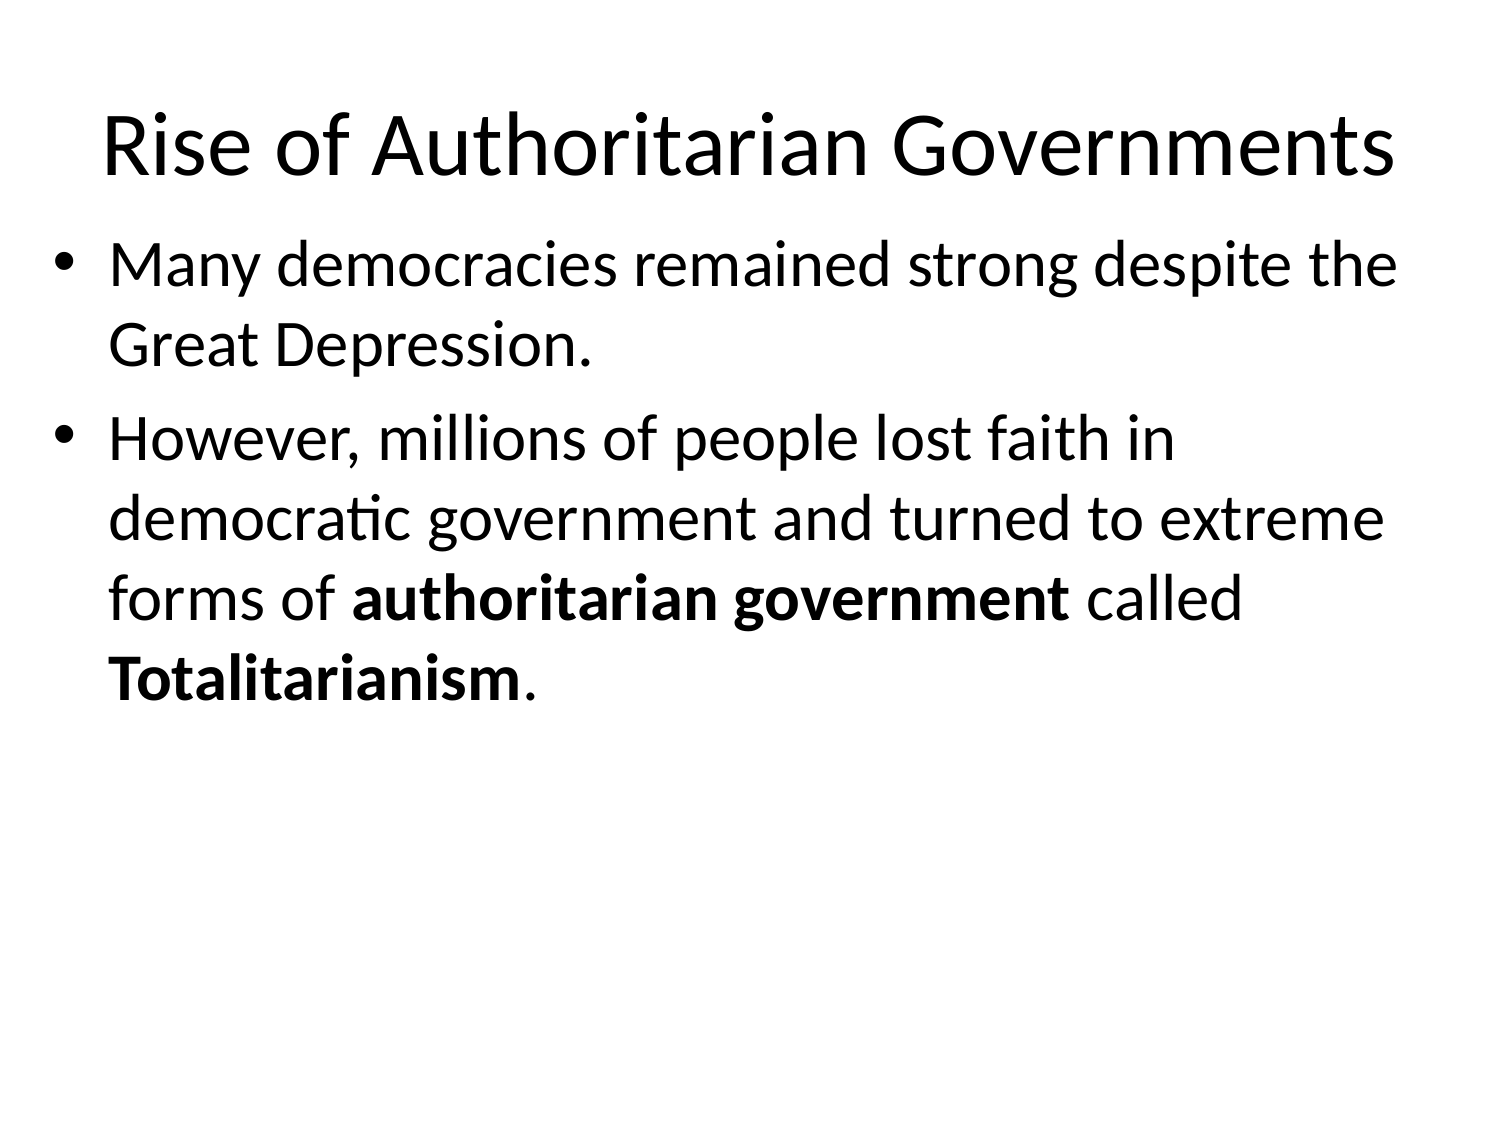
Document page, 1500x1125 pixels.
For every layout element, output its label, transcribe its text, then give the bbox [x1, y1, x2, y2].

list Many democracies remained strong despite the Great Depression. However, millions of people lost faith in democratic government and turned to extreme forms of authoritarian government called Totalitarianism. [37, 212, 1425, 988]
title Rise of Authoritarian Governments [75, 45, 1425, 212]
